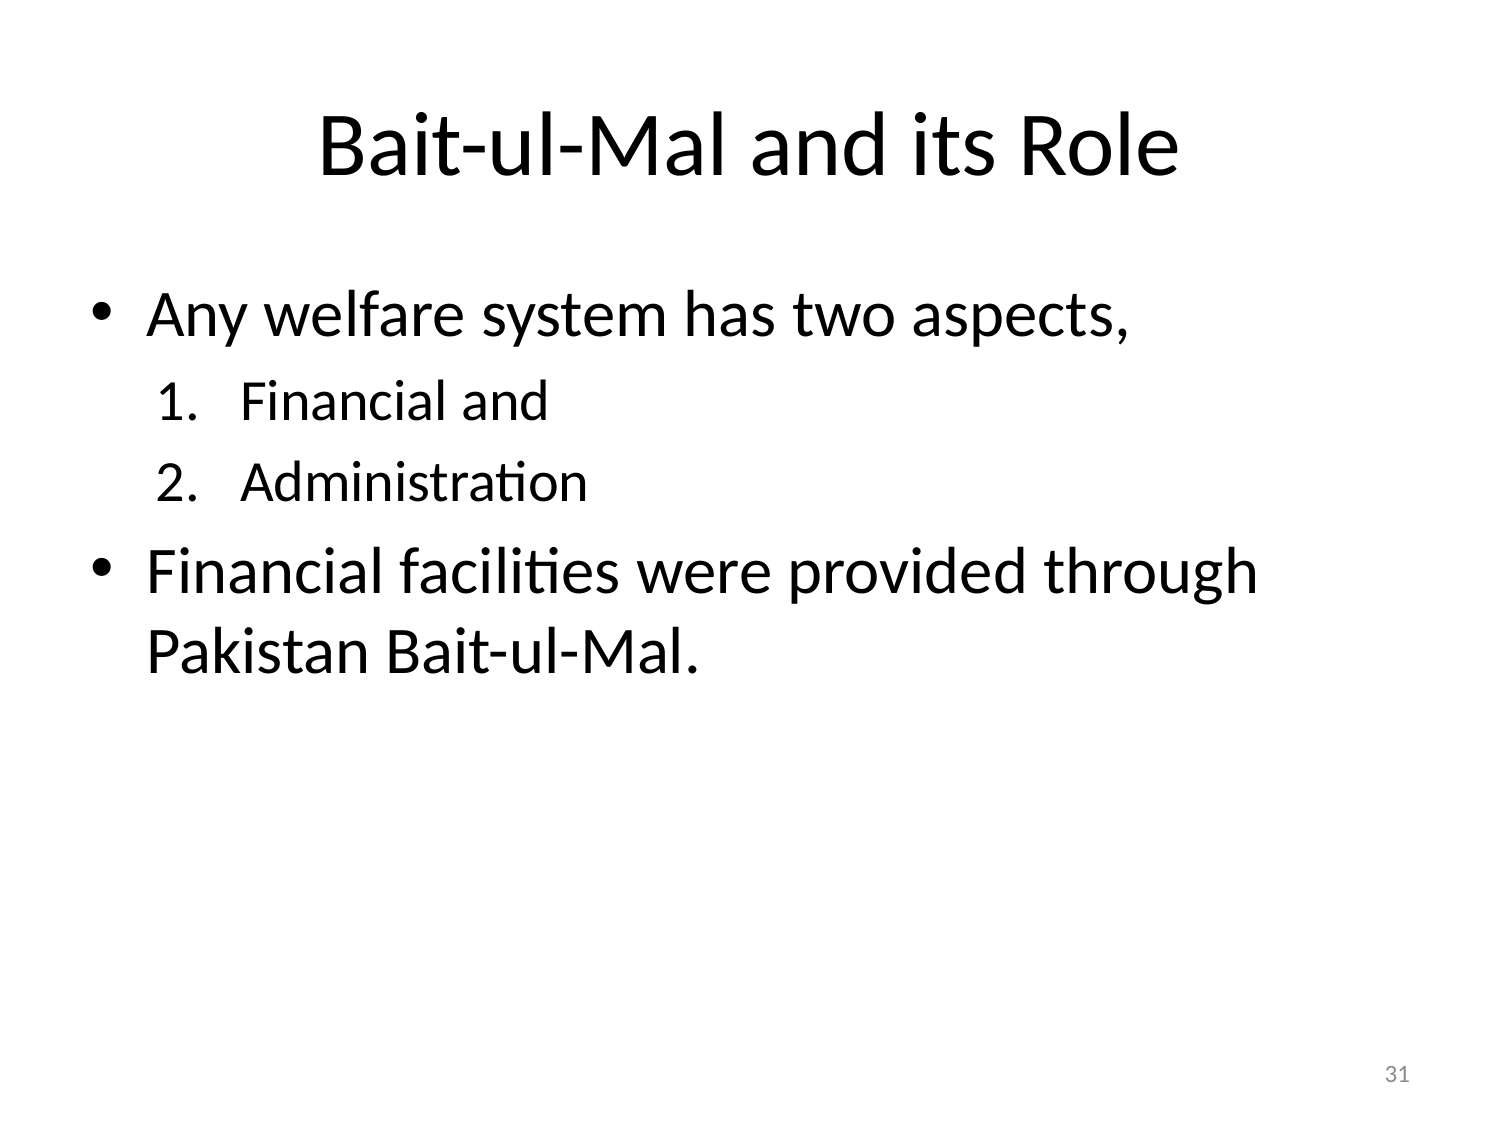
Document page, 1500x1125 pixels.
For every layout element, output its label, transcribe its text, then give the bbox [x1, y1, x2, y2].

slide_number 31 [1074, 1042, 1425, 1103]
title Bait-ul-Mal and its Role [75, 45, 1425, 233]
list Any welfare system has two aspects, Financial and Administration Financial facilities were provided through Pakistan Bait-ul-Mal. [75, 262, 1425, 1005]
